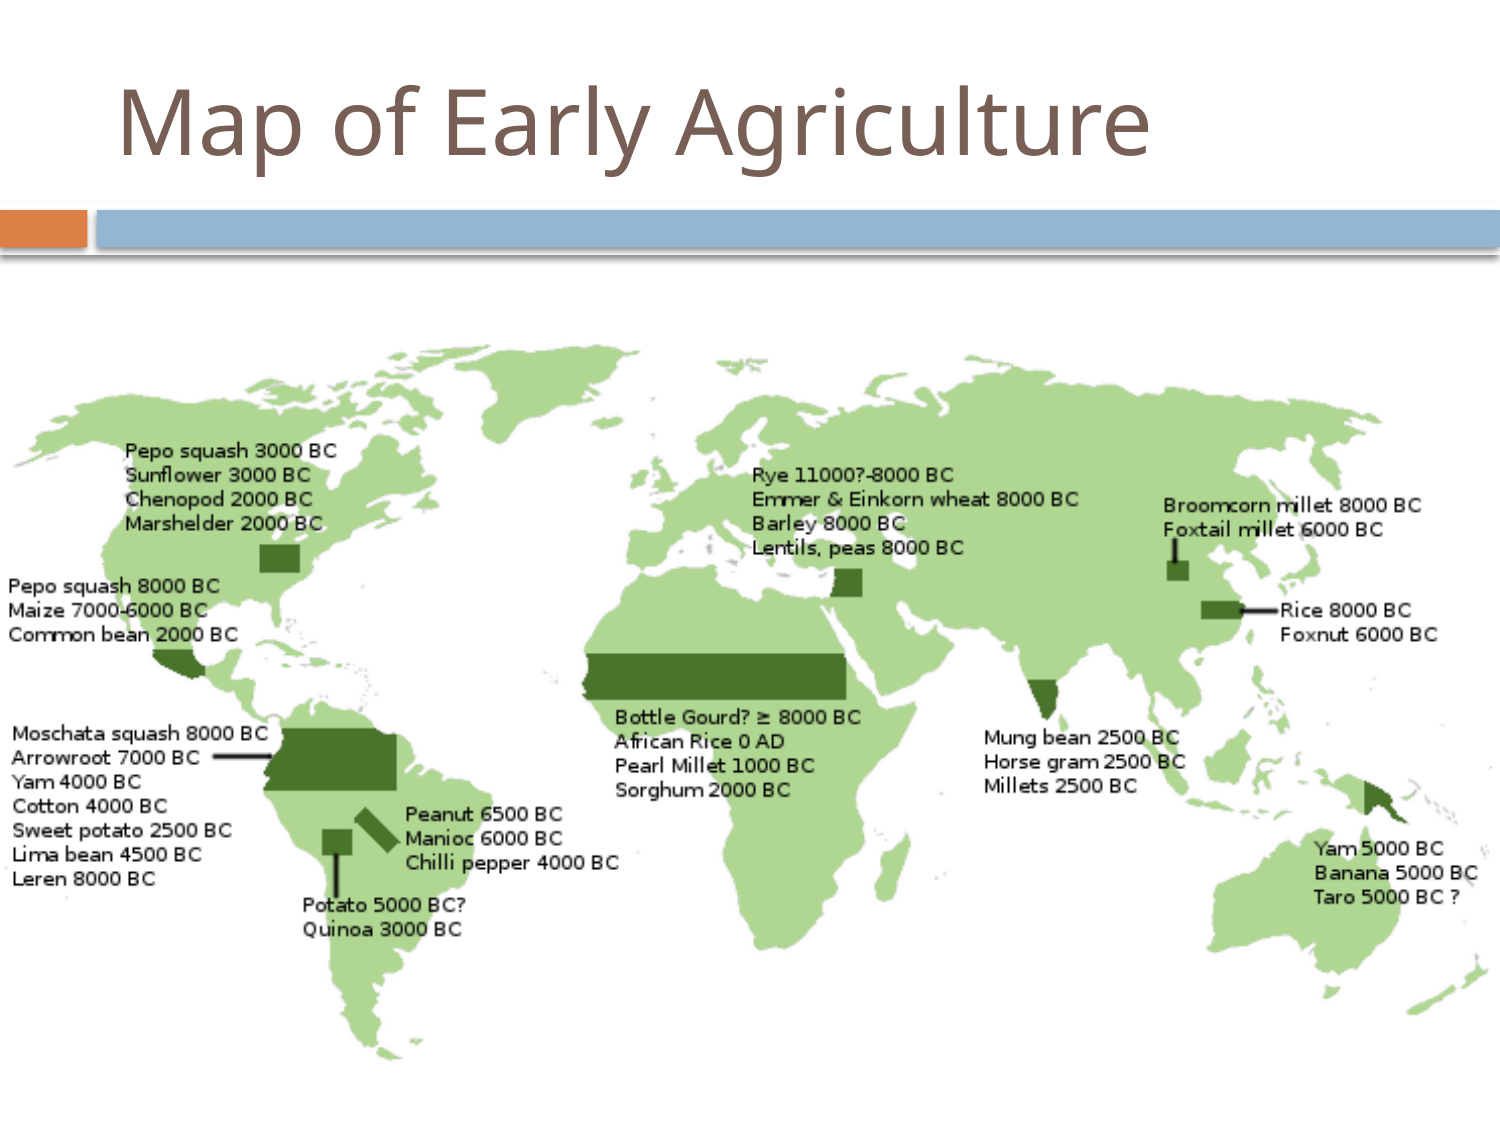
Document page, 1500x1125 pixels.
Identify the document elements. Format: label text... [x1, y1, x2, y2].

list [4, 335, 1500, 1082]
title Map of Early Agriculture [100, 37, 1438, 200]
